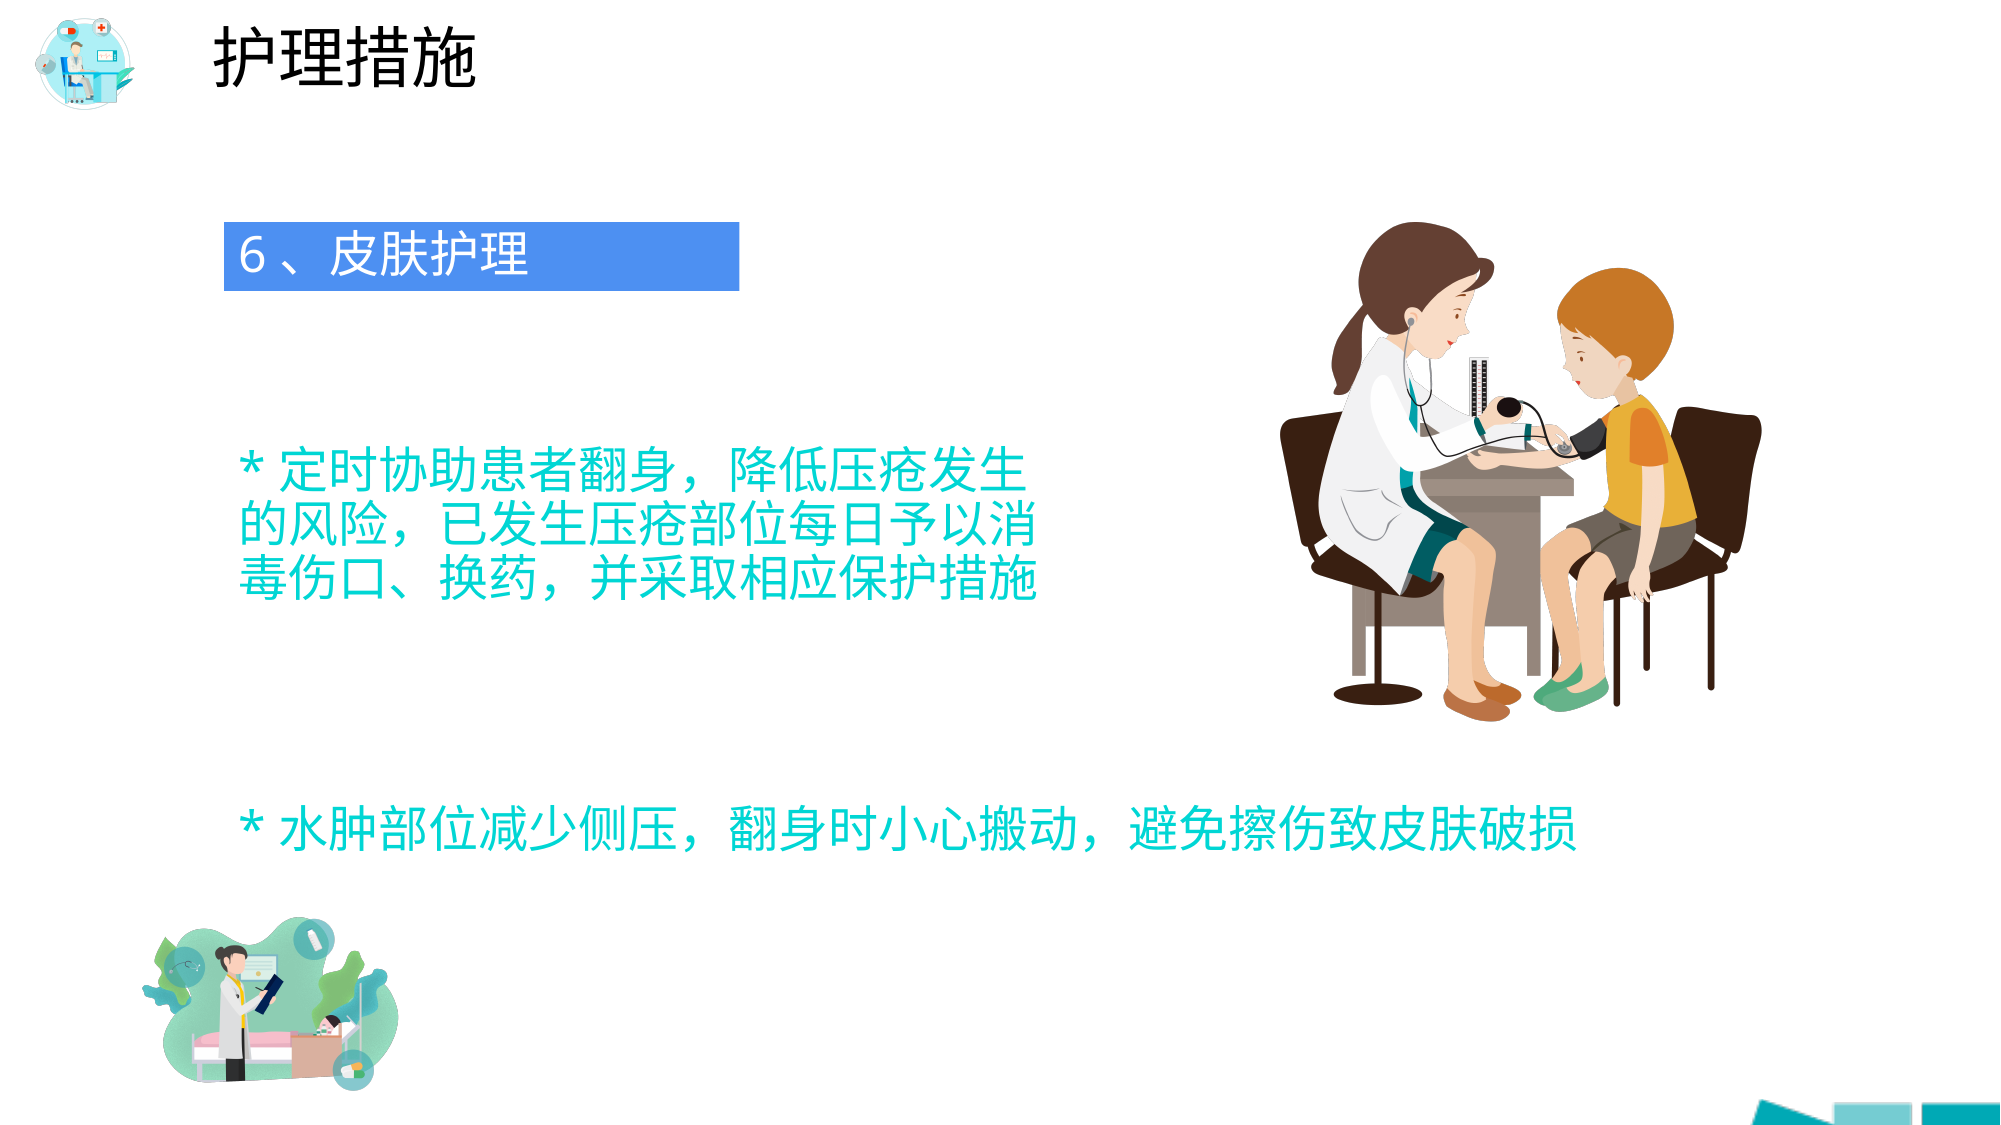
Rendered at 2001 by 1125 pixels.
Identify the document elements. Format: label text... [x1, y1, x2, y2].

picture [122, 841, 418, 1125]
text_box *水肿部位减少侧压，翻身时小心搬动，避免擦伤致皮肤破损 [224, 797, 1594, 866]
picture [27, 0, 146, 116]
text_box 6、皮肤护理 [224, 222, 740, 291]
picture [1745, 1099, 2000, 1125]
text_box 护理措施 [196, 8, 494, 104]
picture [1215, 161, 1807, 752]
text_box *定时协助患者翻身，降低压疮发生的风险，已发生压疮部位每日予以消毒伤口、换药，并采取相应保护措施 [224, 377, 1066, 669]
